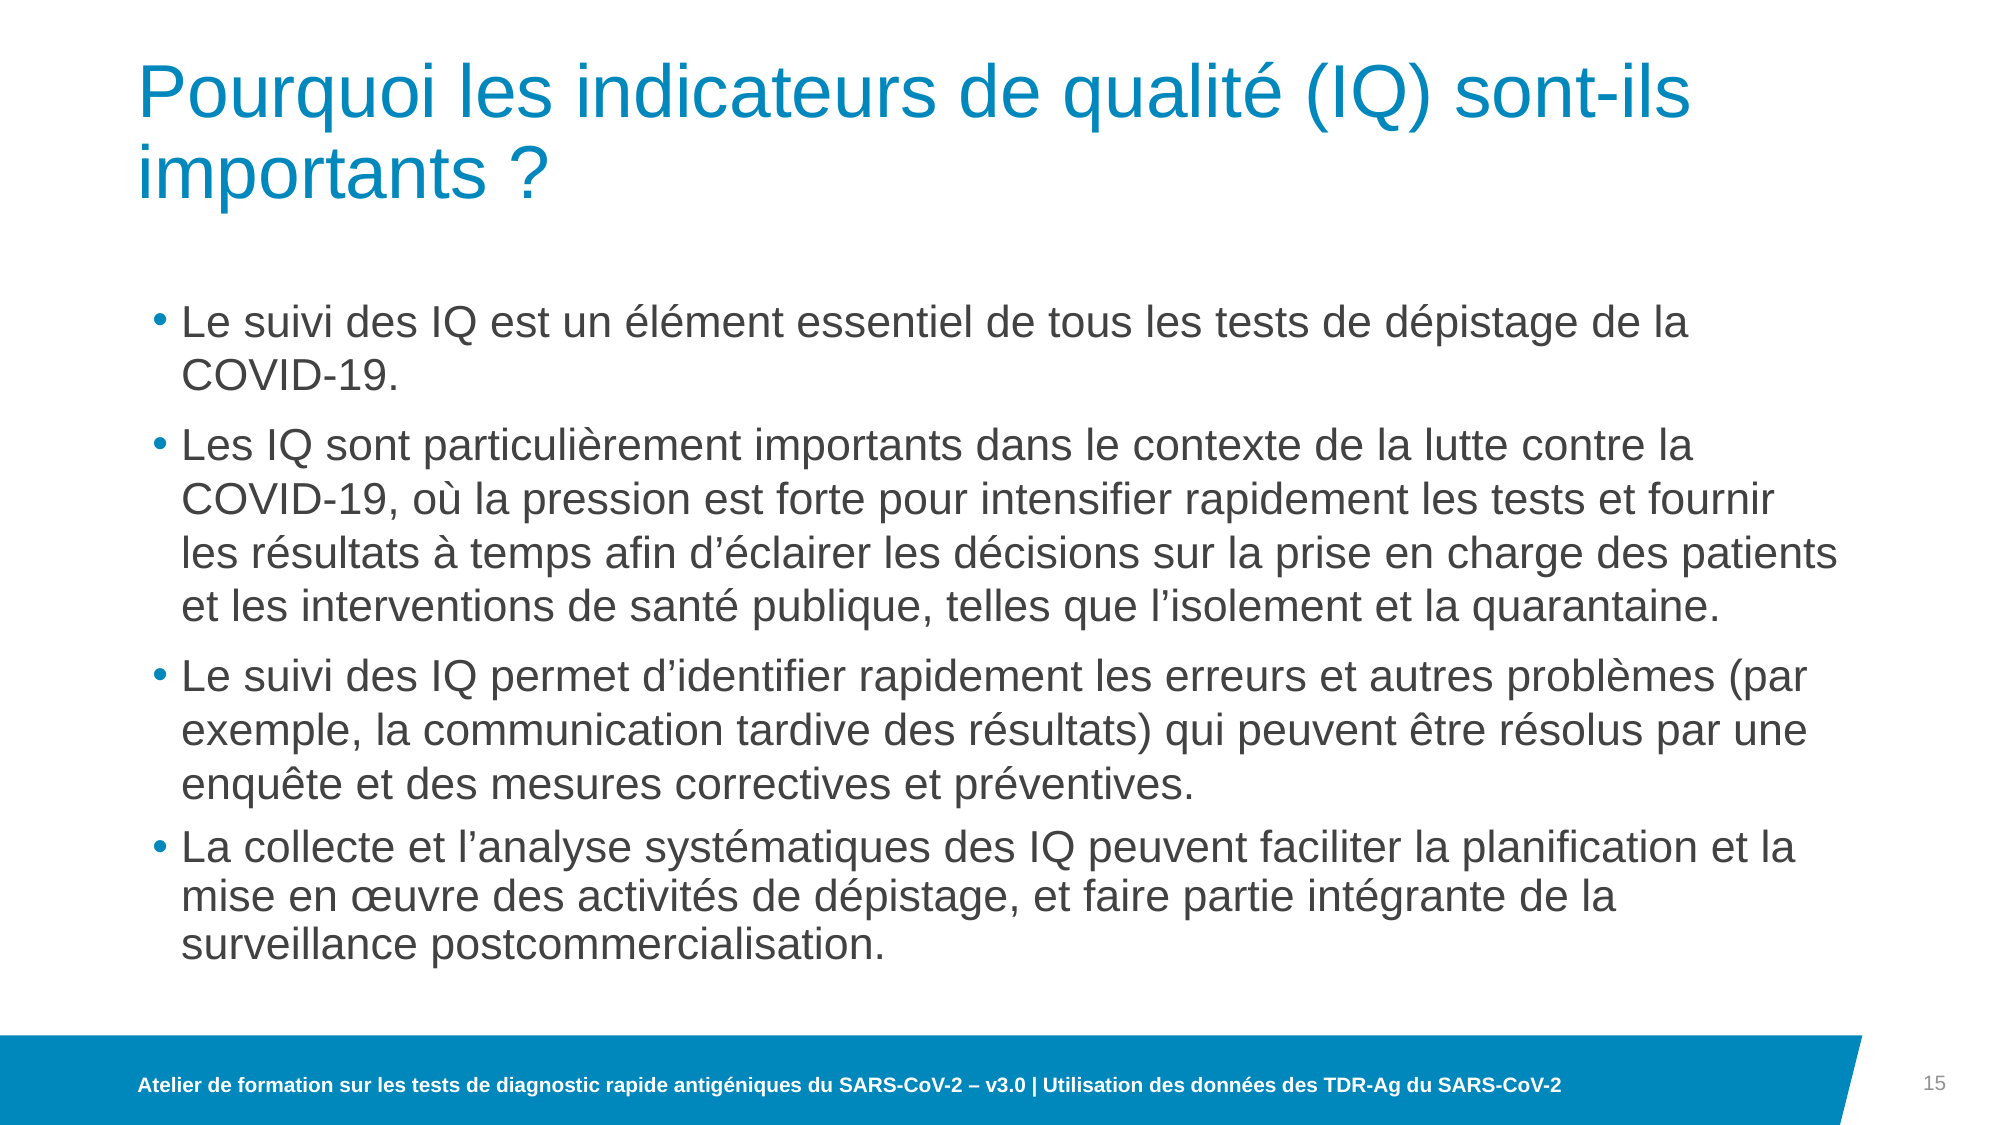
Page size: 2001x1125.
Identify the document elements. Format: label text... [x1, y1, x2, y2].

list Le suivi des IQ est un élément essentiel de tous les tests de dépistage de la COVID-19. Les IQ sont particulièrement importants dans le contexte de la lutte contre la COVID-19, où la pression est forte pour intensifier rapidement les tests et fournir les résultats à temps afin d’éclairer les décisions sur la prise en charge des patients et les interventions de santé publique, telles que l’isolement et la quarantaine. Le suivi des IQ permet d’identifier rapidement les erreurs et autres problèmes (par exemple, la communication tardive des résultats) qui peuvent être résolus par une enquête et des mesures correctives et préventives. La collecte et l’analyse systématiques des IQ peuvent faciliter la planification et la mise en œuvre des activités de dépistage, et faire partie intégrante de la surveillance postcommercialisation. [137, 284, 1863, 1014]
slide_number 15 [1862, 1035, 1947, 1125]
footer Atelier de formation sur les tests de diagnostic rapide antigéniques du SARS-CoV-2 – v3.0 | Utilisation des données des TDR-Ag du SARS-CoV-2 [137, 1042, 1598, 1125]
title Pourquoi les indicateurs de qualité (IQ) sont-ils importants ? [137, 59, 1863, 215]
